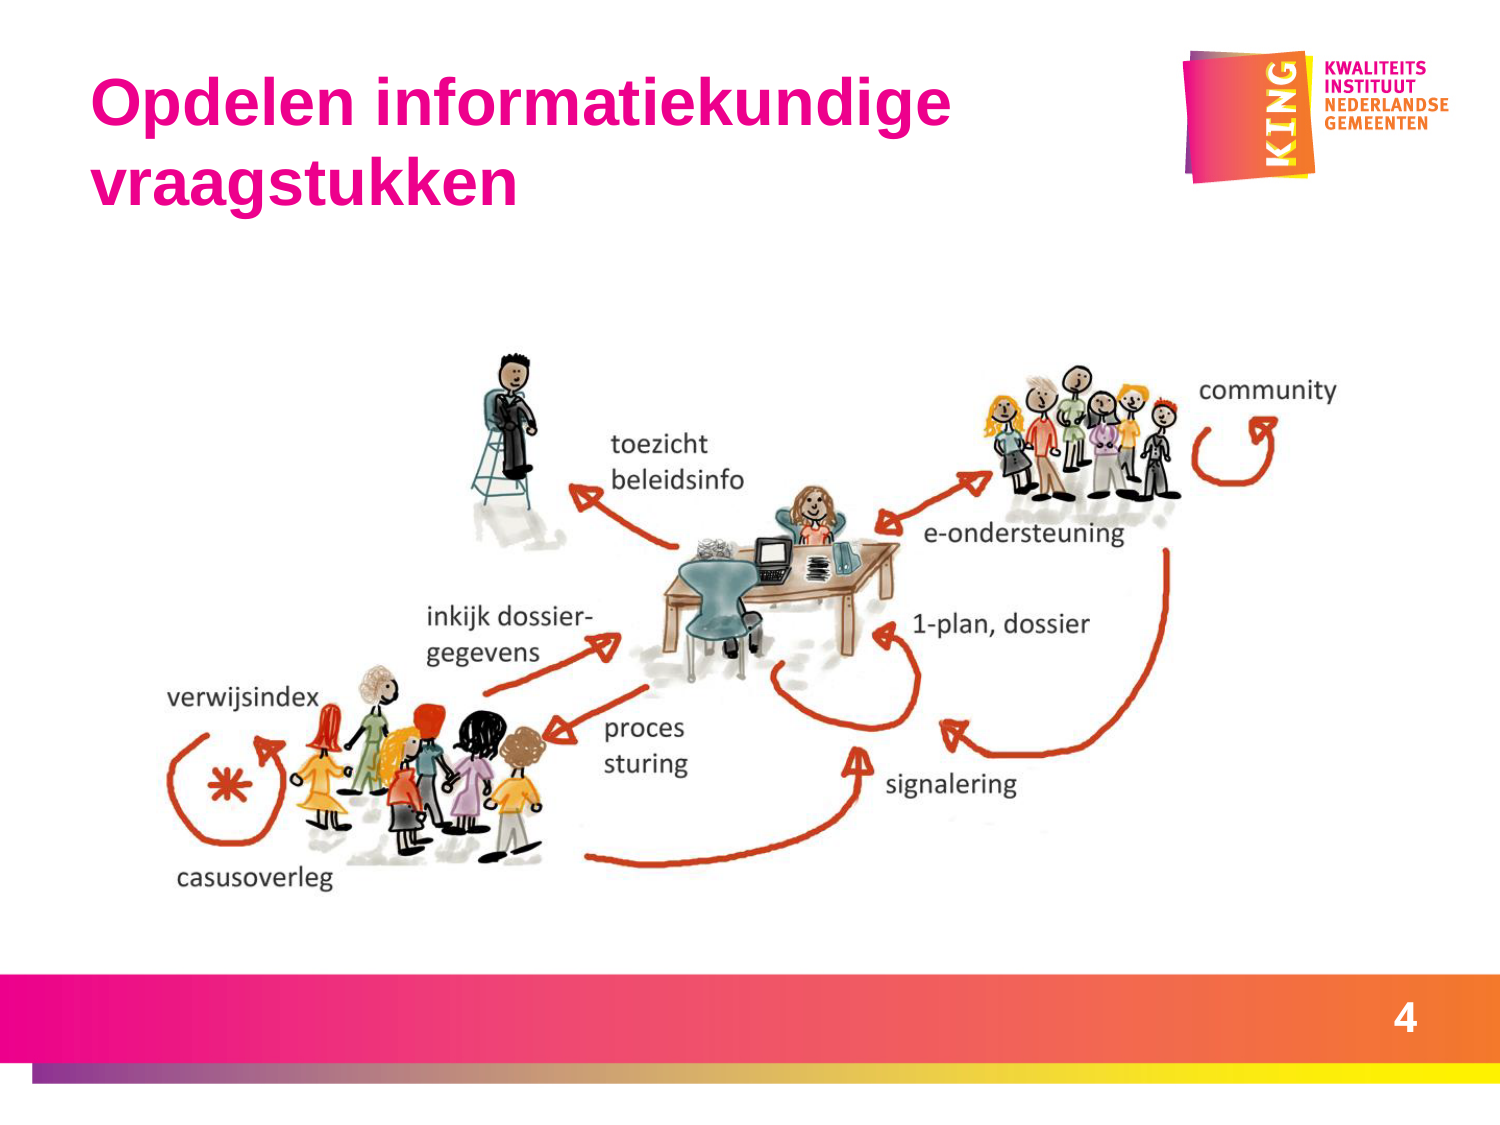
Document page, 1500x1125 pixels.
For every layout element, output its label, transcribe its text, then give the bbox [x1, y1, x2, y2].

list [156, 329, 1361, 902]
text_box 4 [1373, 987, 1439, 1051]
title Opdelen informatiekundige vraagstukken [74, 44, 1098, 233]
picture [0, 0, 1500, 1125]
